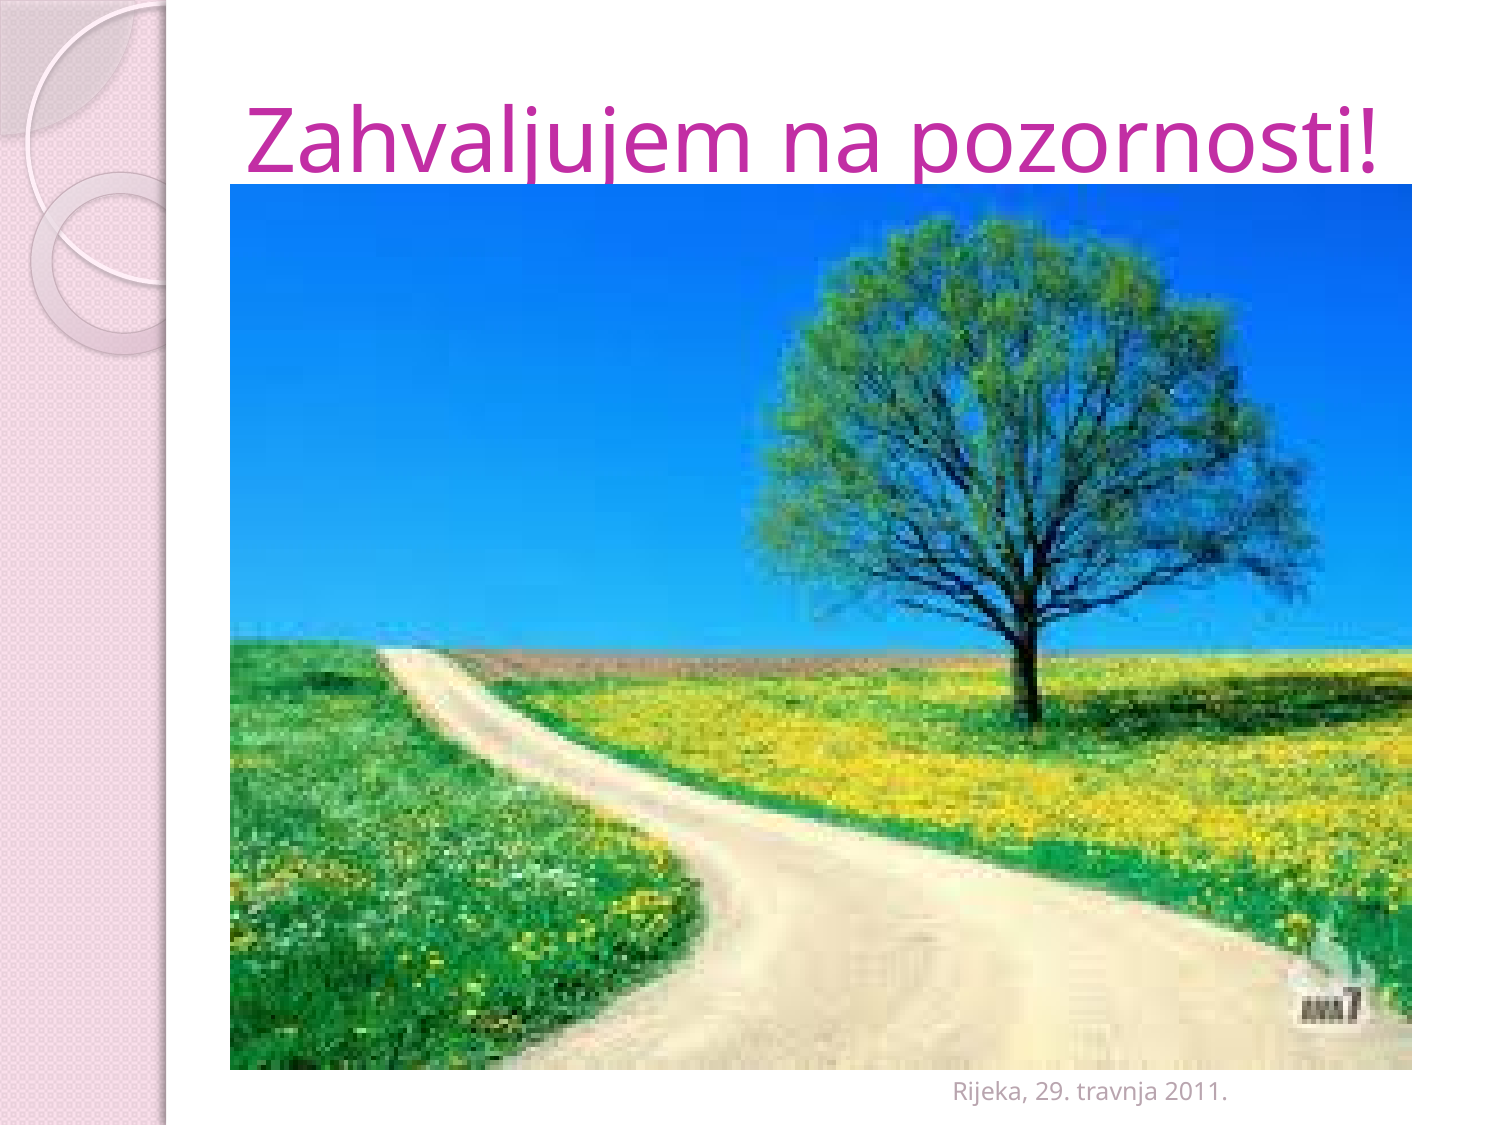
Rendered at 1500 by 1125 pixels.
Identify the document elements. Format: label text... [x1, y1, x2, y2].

footer Rijeka, 29. travnja 2011. [937, 1079, 1413, 1113]
title Zahvaljujem na pozornosti! [230, 42, 1461, 231]
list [229, 184, 1412, 1070]
